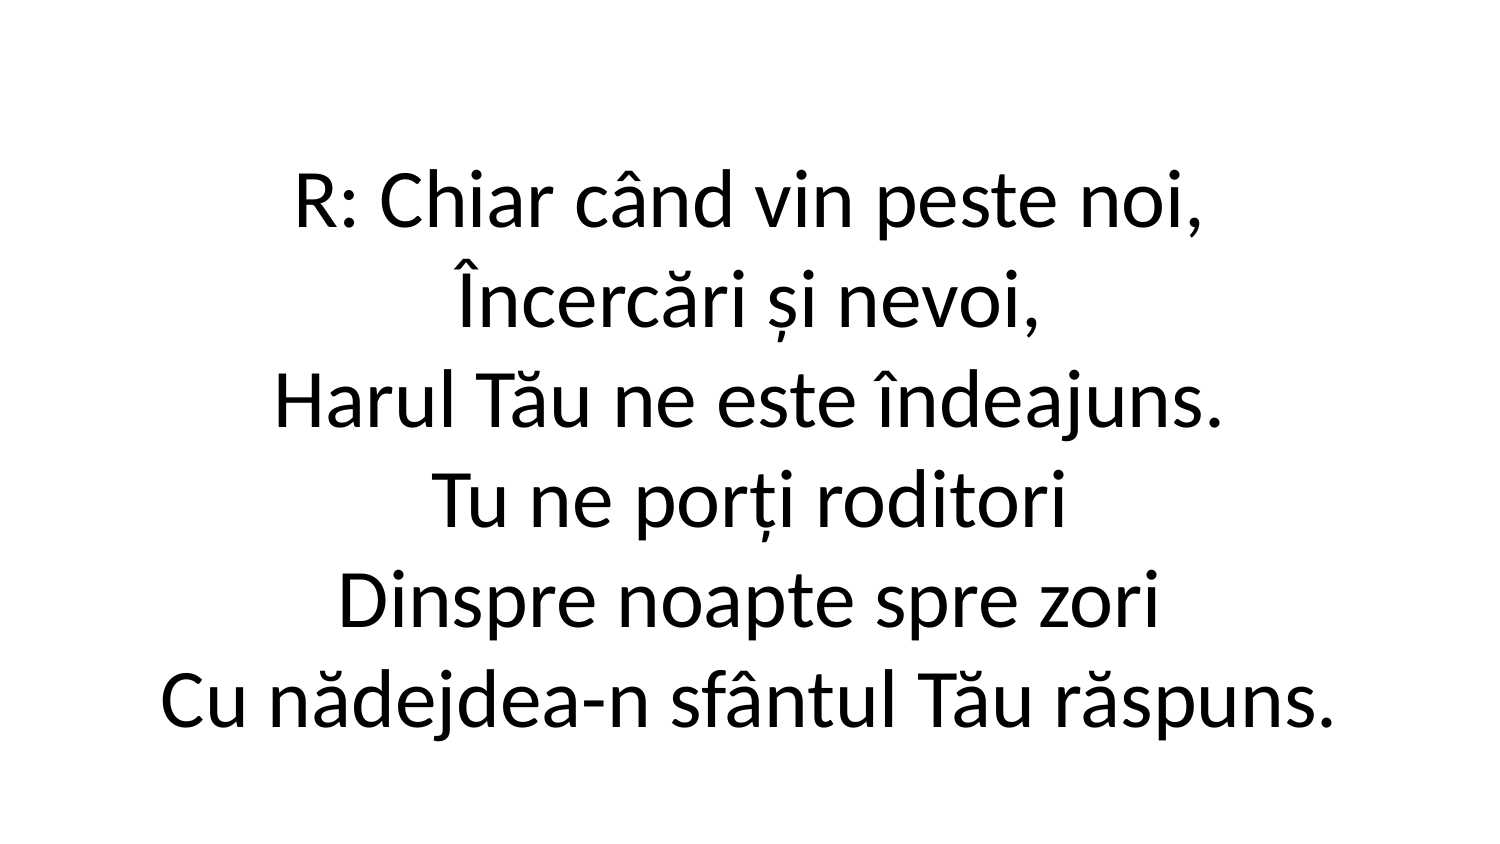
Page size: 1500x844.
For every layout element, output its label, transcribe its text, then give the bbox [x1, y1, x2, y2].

text_box R: Chiar când vin peste noi, Încercări și nevoi, Harul Tău ne este îndeajuns. Tu ne porți roditori Dinspre noapte spre zori Cu nădejdea-n sfântul Tău răspuns. [146, 92, 1354, 752]
